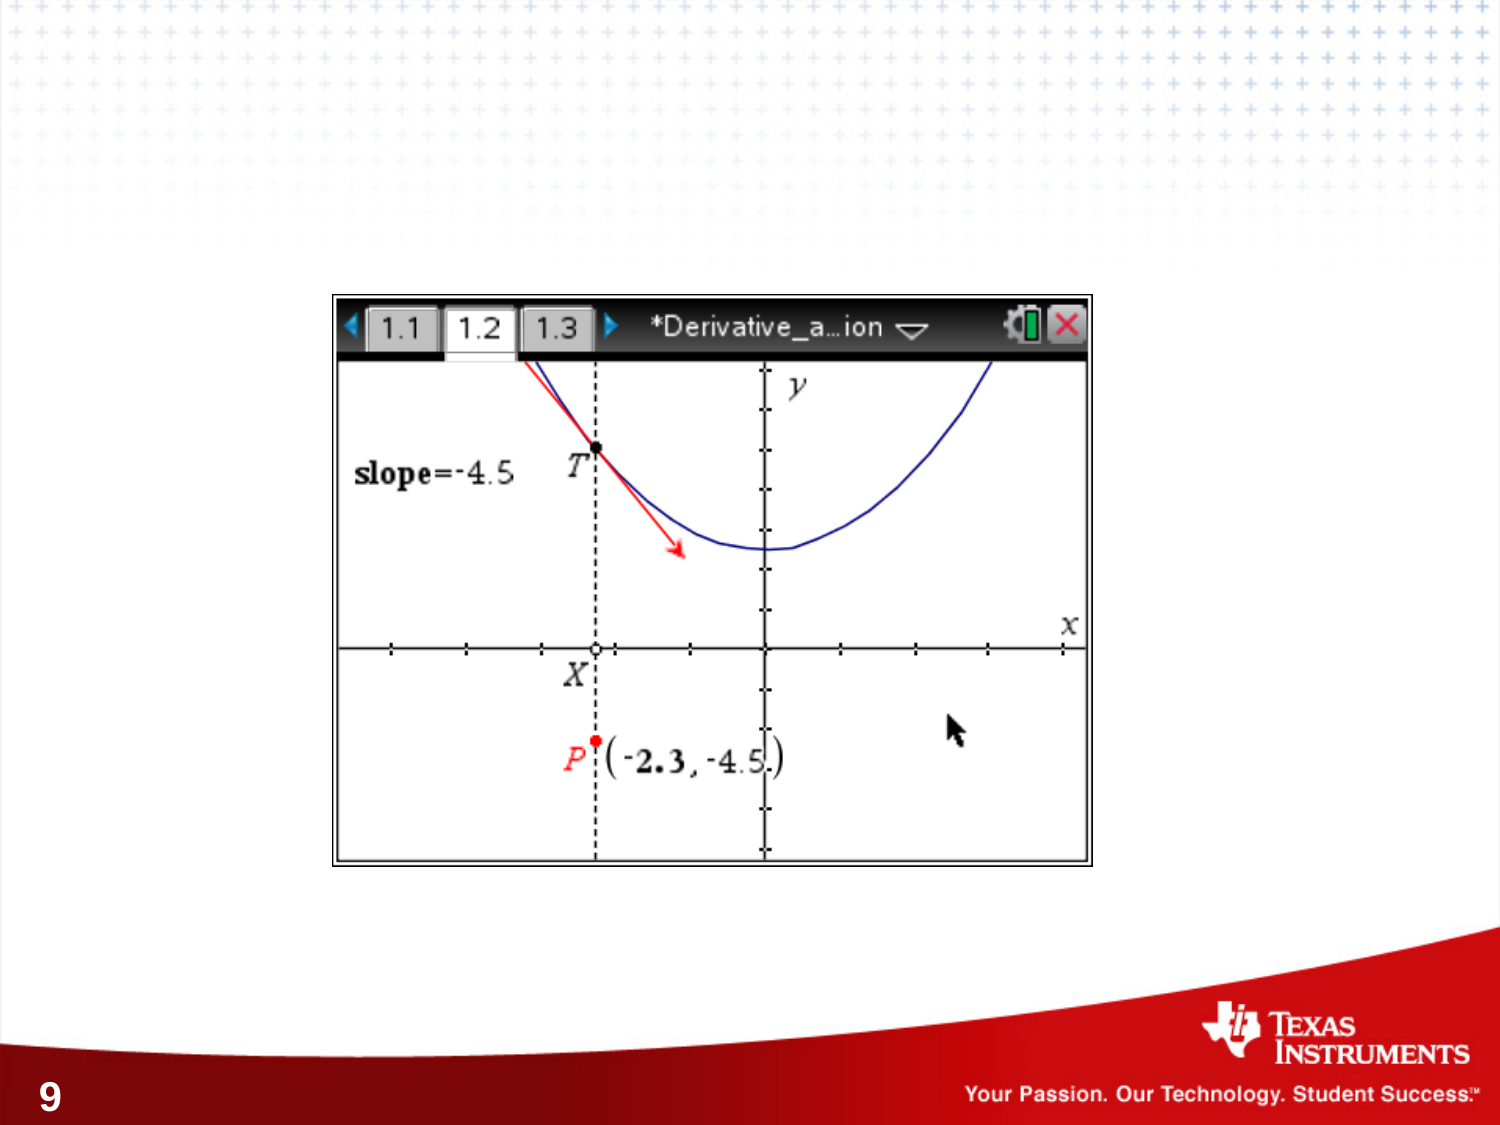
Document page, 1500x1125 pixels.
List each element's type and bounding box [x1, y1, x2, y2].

list [332, 294, 1093, 867]
picture [0, 0, 1500, 1125]
